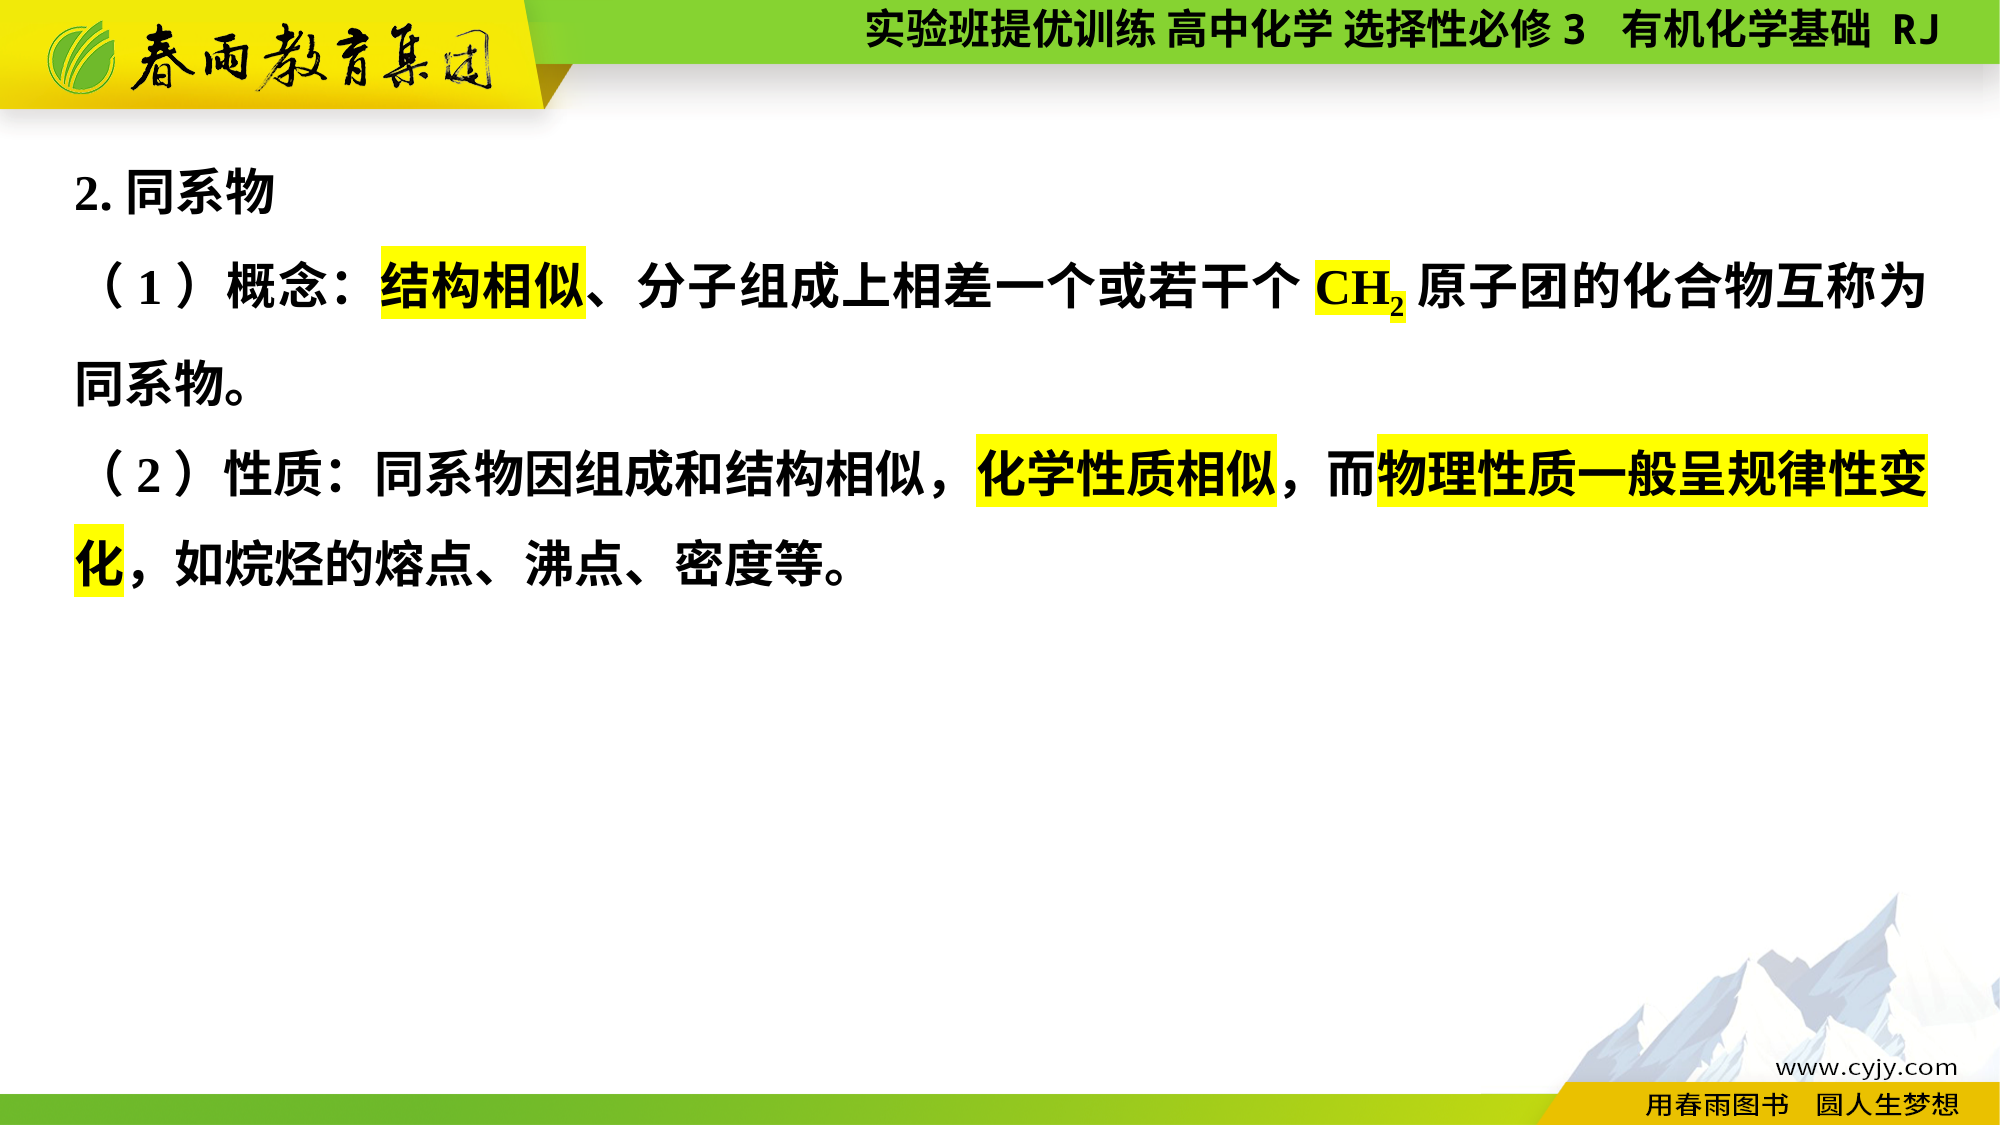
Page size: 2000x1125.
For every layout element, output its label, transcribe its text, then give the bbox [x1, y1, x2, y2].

list 2.同系物 （1）概念：结构相似、分子组成上相差一个或若干个CH2原子团的化合物互称为同系物。 （2）性质：同系物因组成和结构相似，化学性质相似，而物理性质一般呈规律性变化，如烷烃的熔点、沸点、密度等。 [59, 122, 1944, 581]
picture [0, 0, 2000, 1125]
